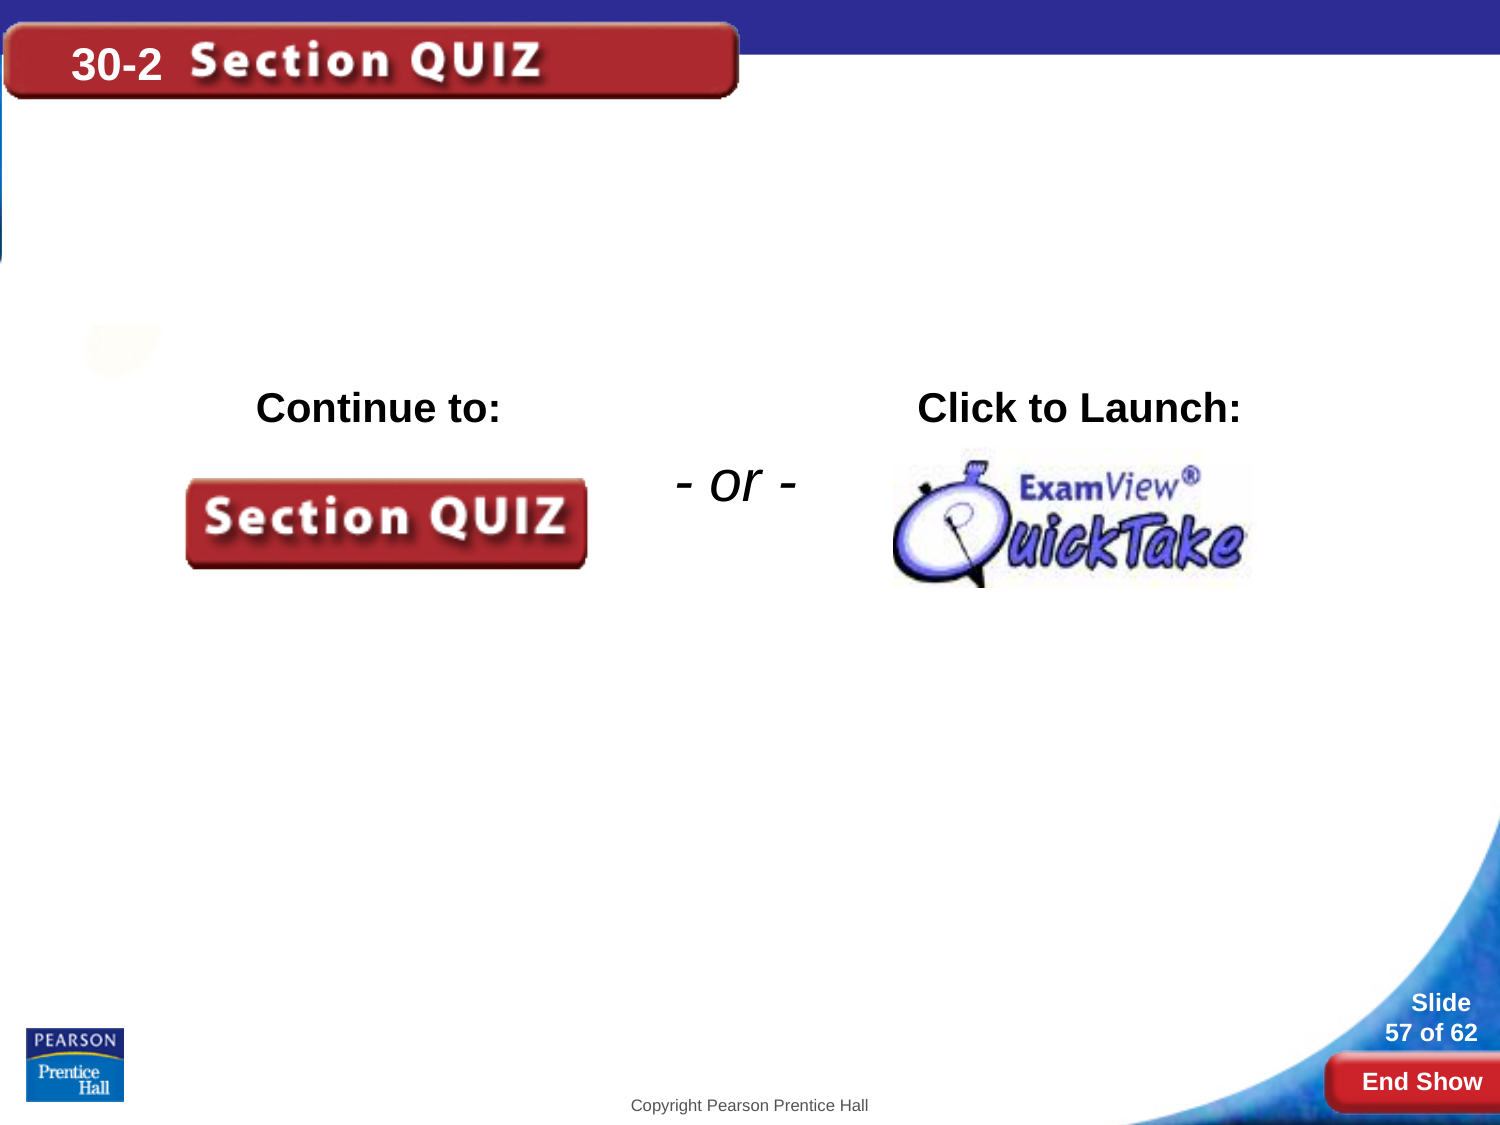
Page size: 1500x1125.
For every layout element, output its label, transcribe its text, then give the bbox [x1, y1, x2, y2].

footer Copyright Pearson Prentice Hall [512, 1087, 988, 1113]
text_box [871, 448, 1268, 627]
title 30-2 [2, 26, 179, 98]
list [44, 179, 1440, 888]
picture [0, 0, 1500, 1125]
